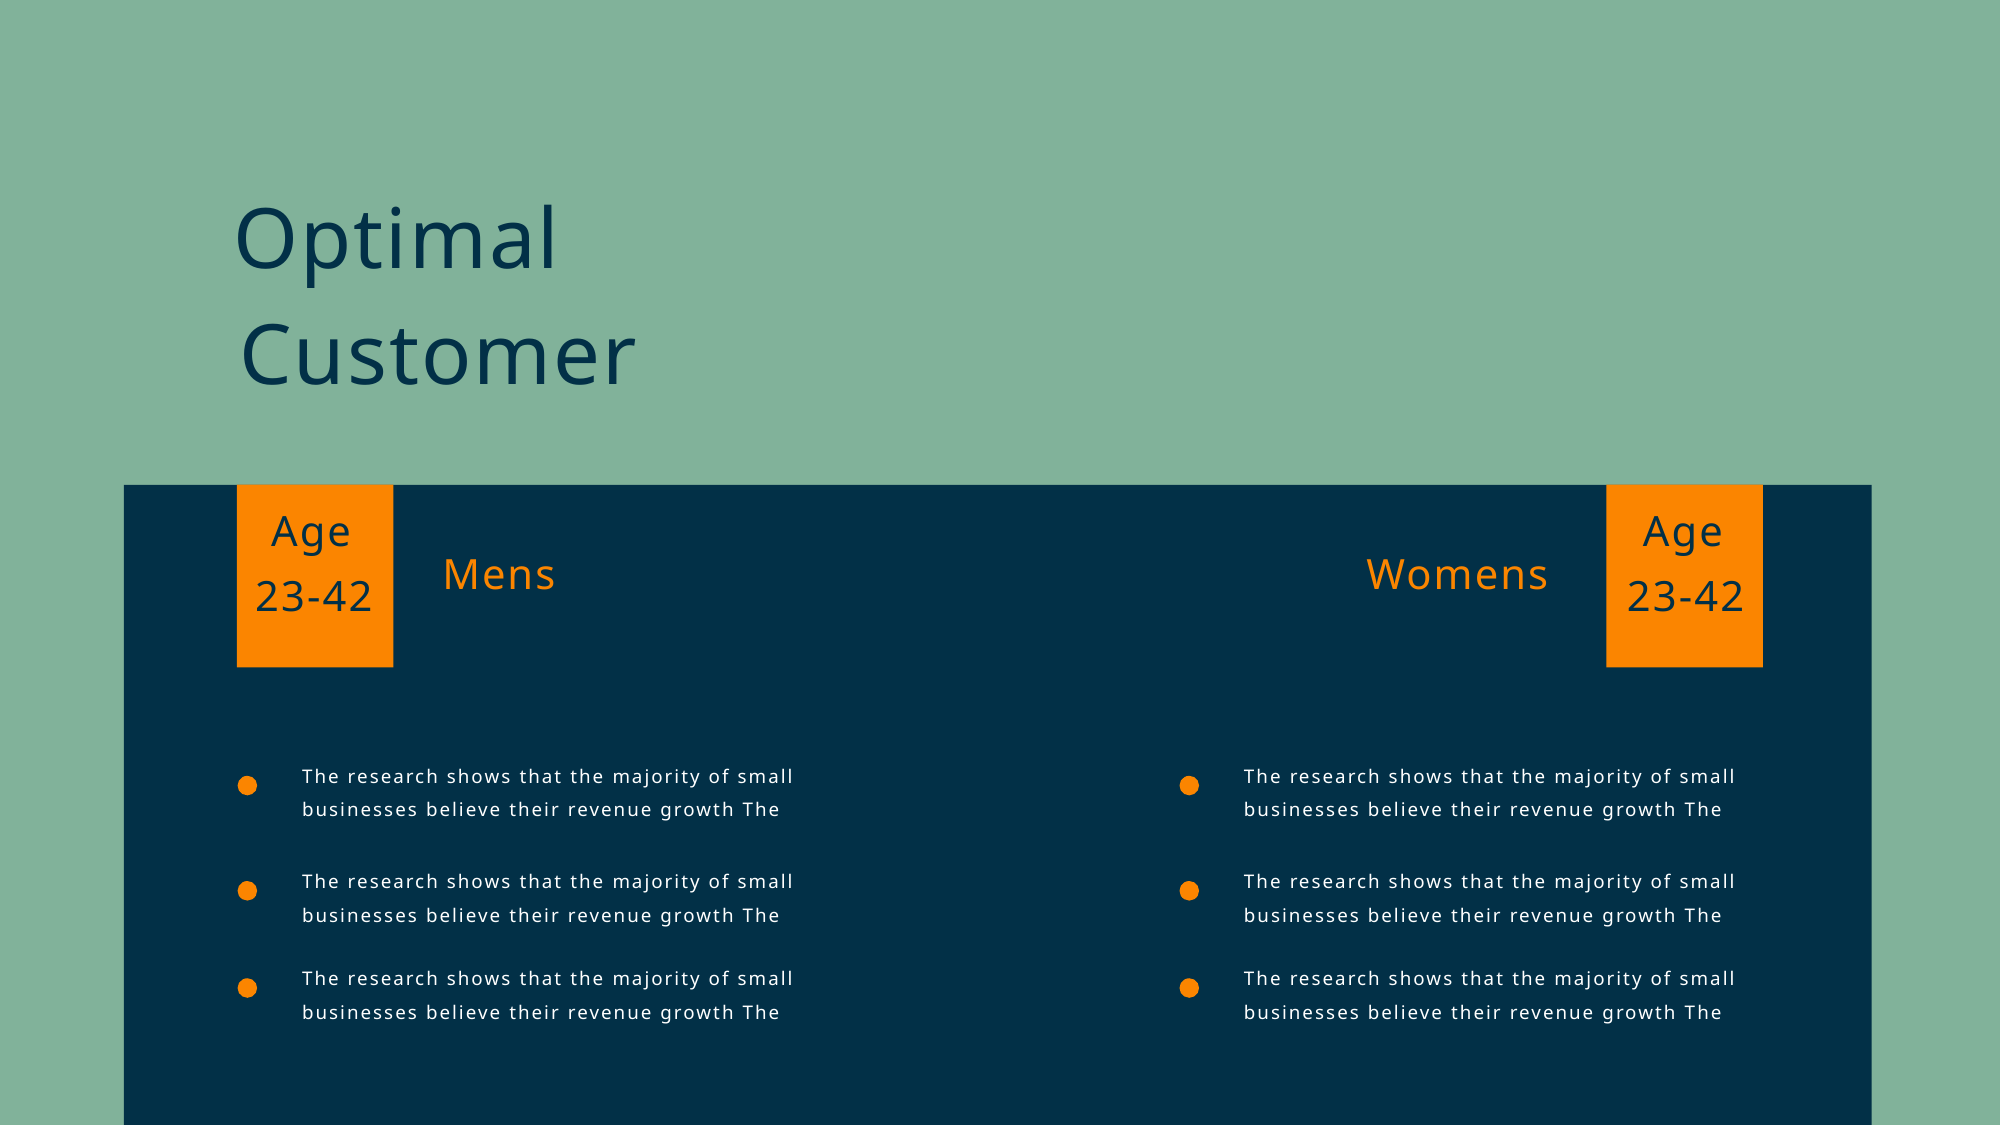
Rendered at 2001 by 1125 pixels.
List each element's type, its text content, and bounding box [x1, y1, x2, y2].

text_box [123, 484, 1873, 1125]
text_box [1178, 774, 1201, 797]
text_box The research shows that the majority of small businesses believe their revenue growth The [287, 850, 821, 934]
text_box [1605, 484, 1764, 668]
text_box [1178, 879, 1201, 902]
text_box [236, 977, 259, 999]
text_box 23-42 [240, 561, 388, 627]
text_box [1178, 977, 1201, 999]
text_box Womens [1351, 540, 1564, 606]
text_box Age [256, 496, 367, 561]
text_box The research shows that the majority of small businesses believe their revenue growth The [1229, 850, 1763, 934]
text_box The research shows that the majority of small businesses believe their revenue growth The [287, 948, 821, 1031]
text_box 23-42 [1612, 561, 1760, 627]
text_box Mens [427, 540, 571, 606]
text_box [0, 0, 2000, 1125]
text_box Customer [224, 293, 653, 409]
text_box [236, 879, 259, 902]
text_box [236, 774, 259, 797]
text_box The research shows that the majority of small businesses believe their revenue growth The [287, 745, 821, 828]
text_box The research shows that the majority of small businesses believe their revenue growth The [1229, 948, 1763, 1031]
text_box Age [1628, 496, 1739, 561]
text_box Optimal [218, 177, 575, 293]
text_box [236, 484, 394, 668]
text_box The research shows that the majority of small businesses believe their revenue growth The [1229, 745, 1763, 828]
